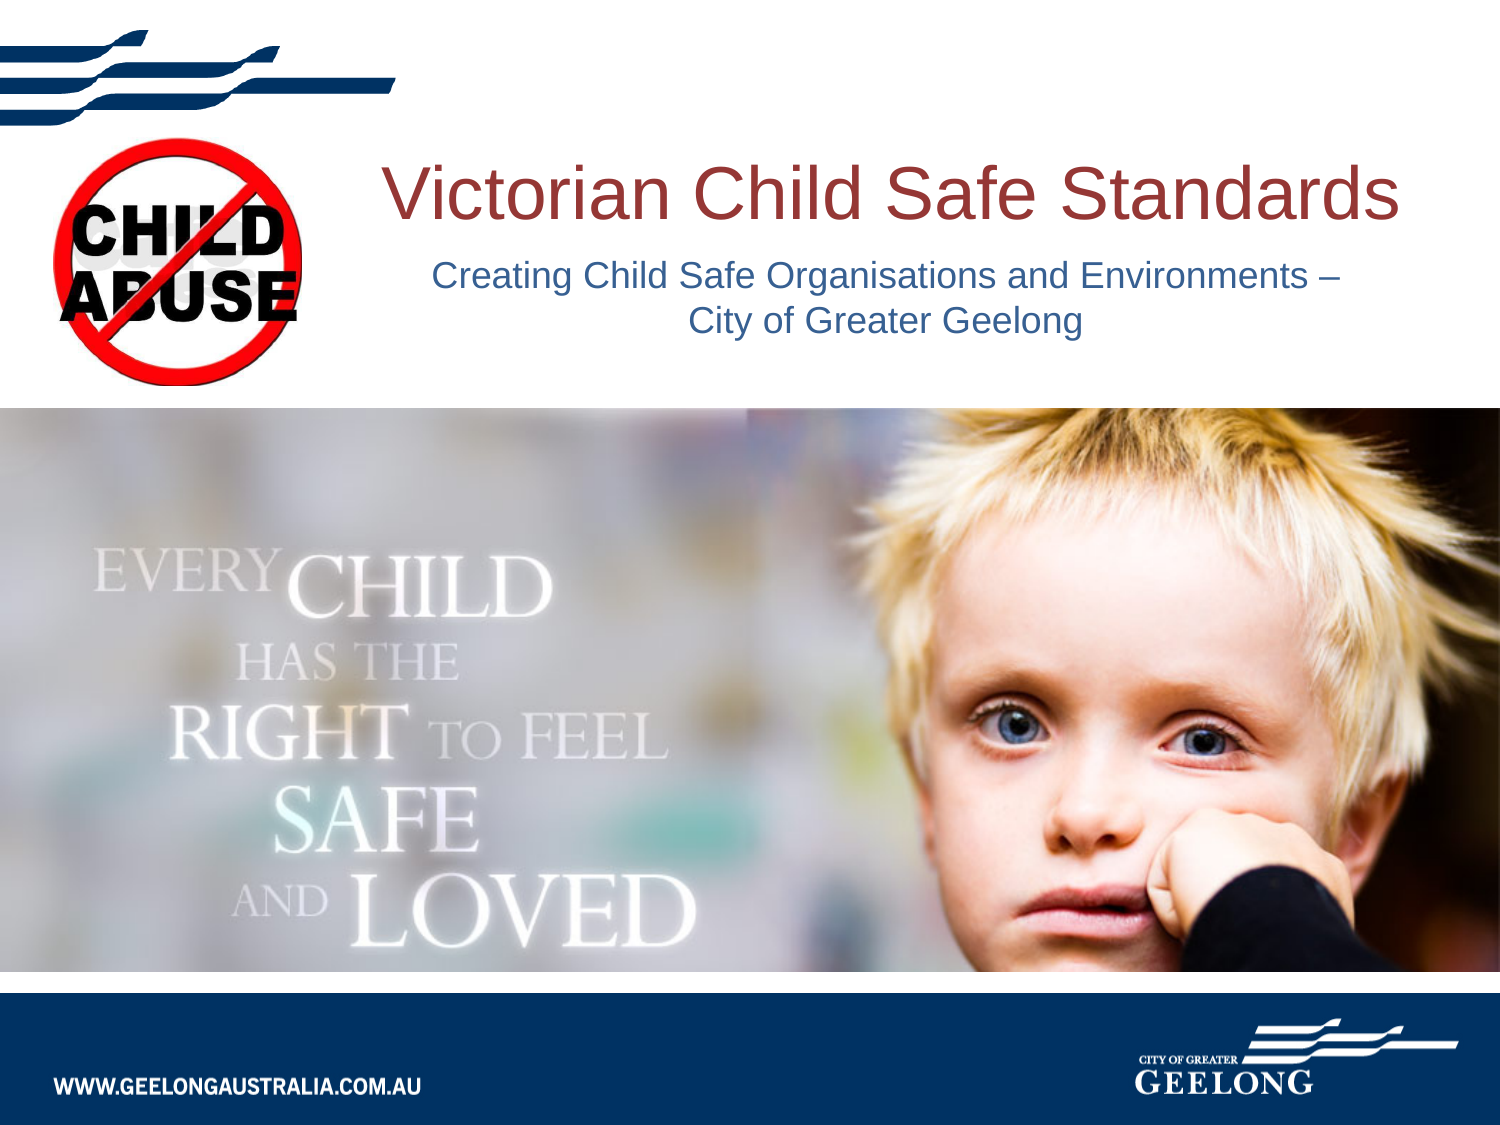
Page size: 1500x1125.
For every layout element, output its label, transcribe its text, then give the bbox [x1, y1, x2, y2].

picture [0, 30, 396, 126]
picture [0, 993, 1500, 1125]
text_box Creating Child Safe Organisations and Environments – City of Greater Geelong [383, 243, 1388, 394]
text_box Victorian Child Safe Standards [336, 137, 1447, 232]
picture [0, 408, 1500, 973]
picture [52, 136, 302, 386]
